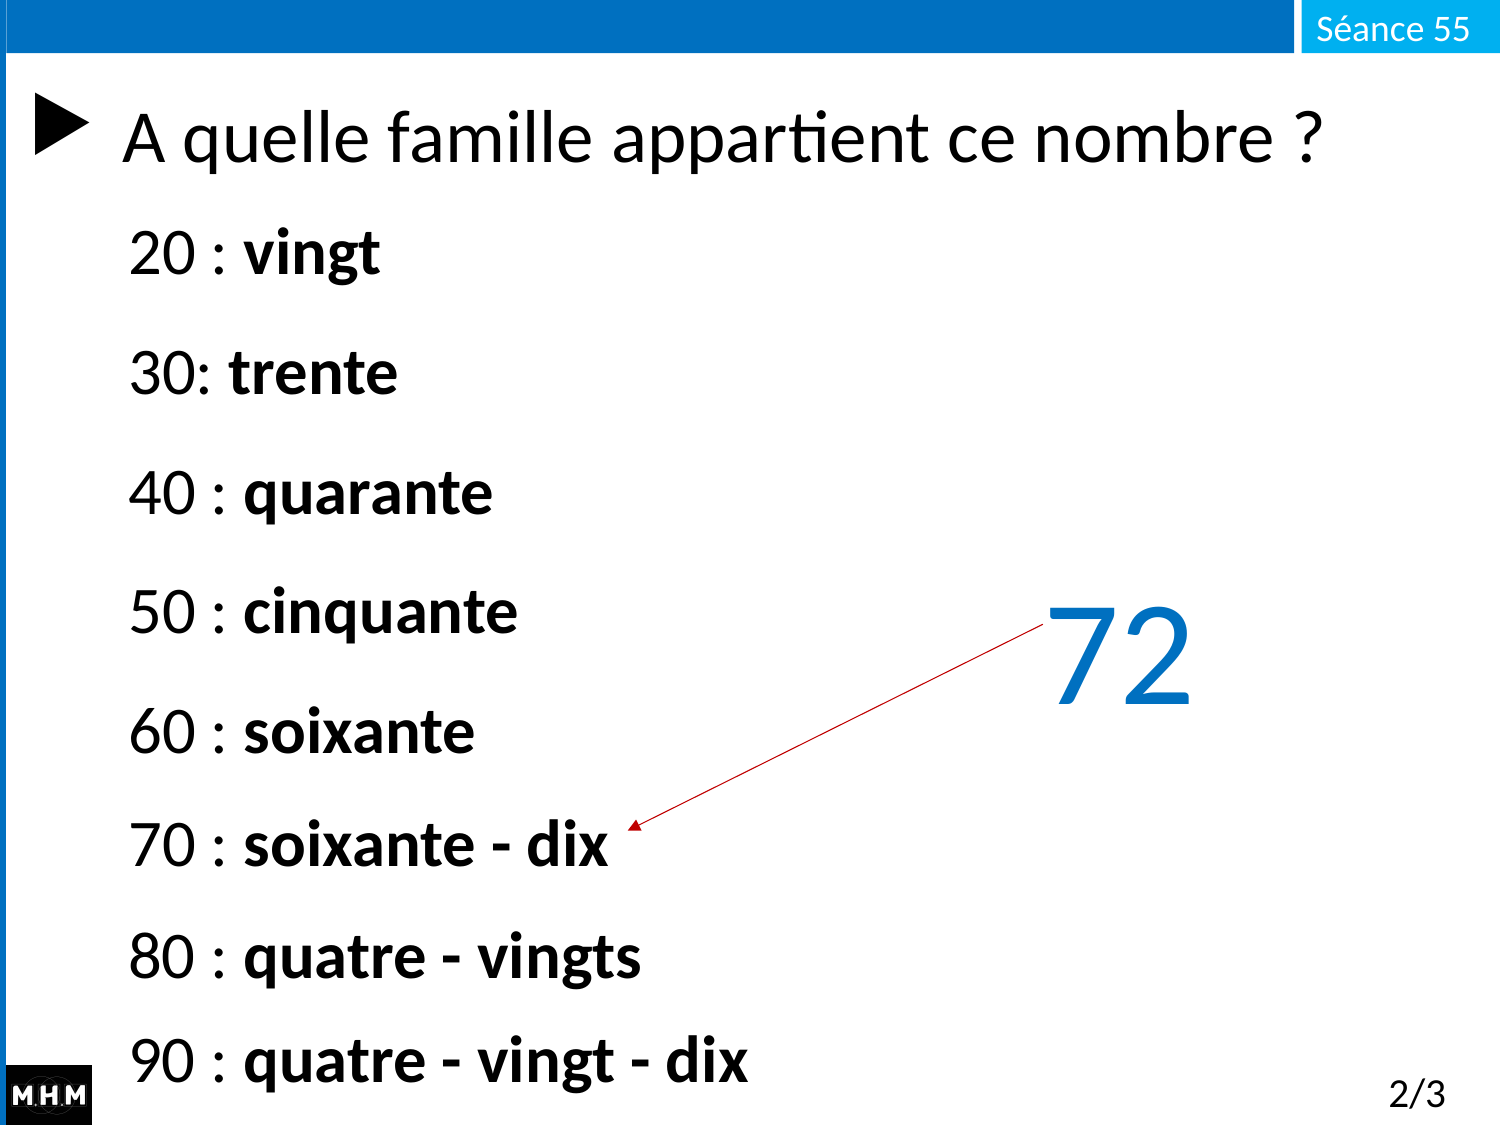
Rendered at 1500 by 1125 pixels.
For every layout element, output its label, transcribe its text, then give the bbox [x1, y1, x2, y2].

text_box 72 [1022, 457, 1218, 743]
text_box 2/3 [1373, 1064, 1500, 1125]
title A quelle famille appartient ce nombre ? [13, 58, 1453, 219]
text_box 70 : soixante - dix [113, 752, 782, 864]
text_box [627, 624, 1043, 831]
text_box 80 : quatre - vingts [113, 864, 818, 968]
picture [6, 1065, 92, 1125]
text_box 90 : quatre - vingt - dix [113, 968, 831, 1103]
text_box 20 : vingt 30: trente 40 : quarante 50 : cinquante 60 : soixante [113, 160, 857, 752]
